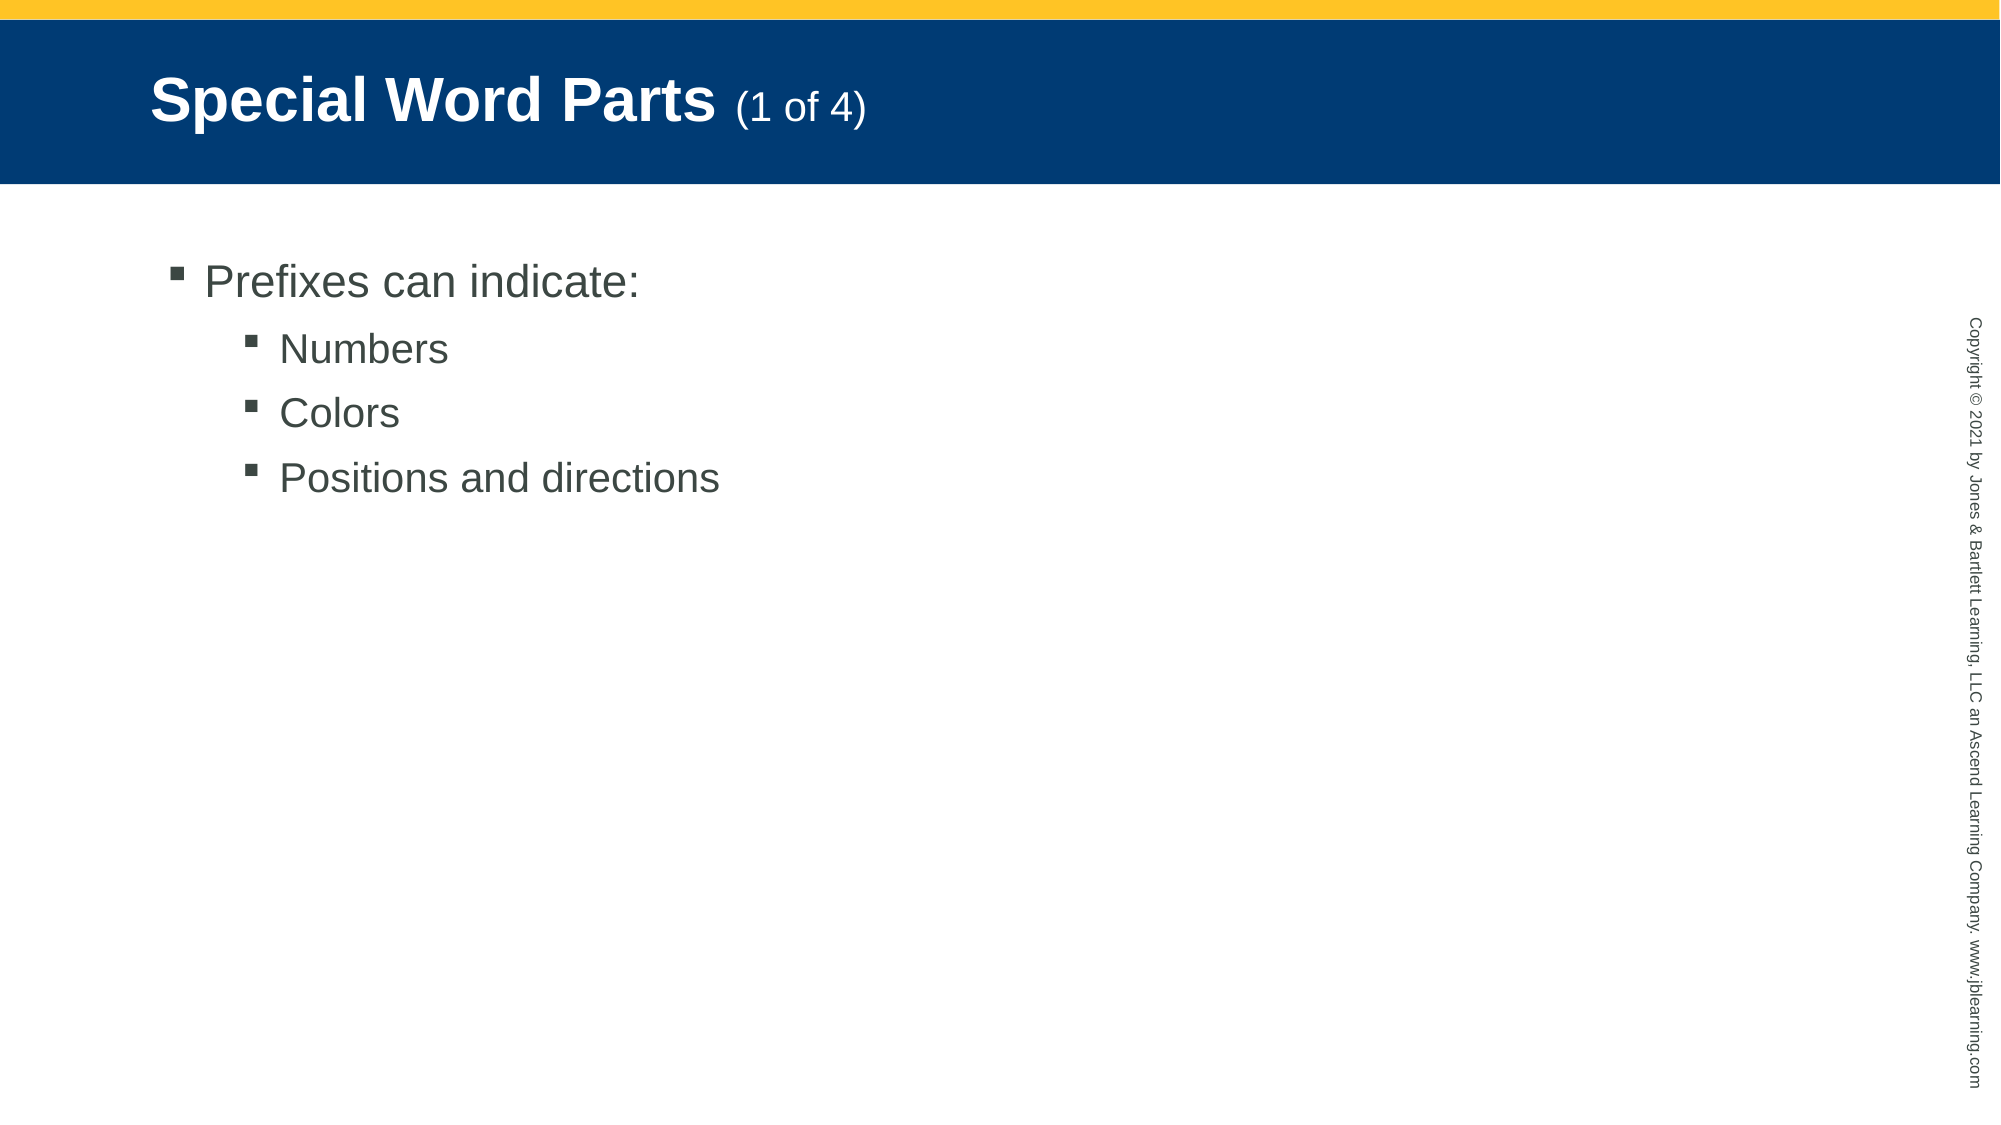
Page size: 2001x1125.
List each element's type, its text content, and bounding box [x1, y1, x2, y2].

list Prefixes can indicate: Numbers Colors Positions and directions [151, 244, 1840, 1016]
title Special Word Parts (1 of 4) [0, 19, 2000, 185]
